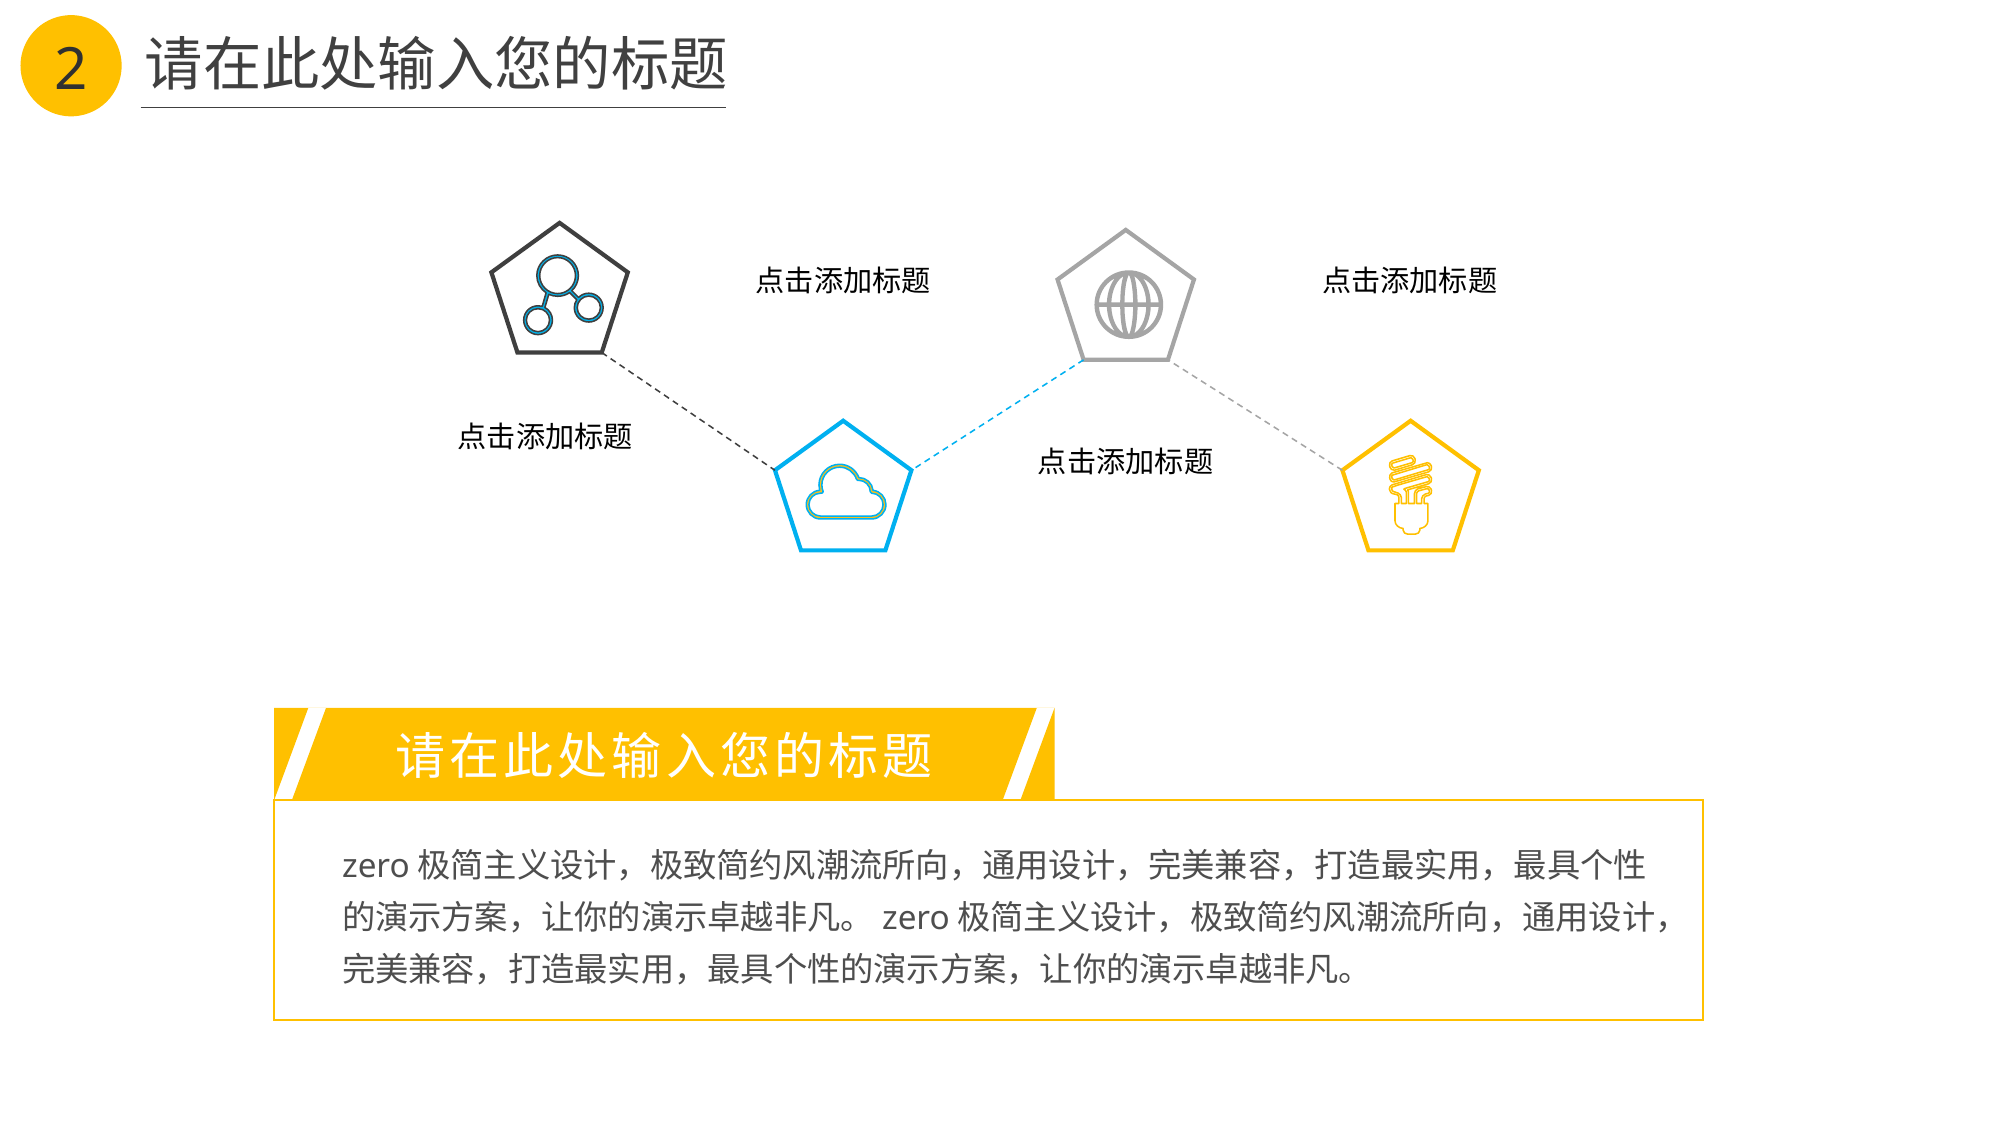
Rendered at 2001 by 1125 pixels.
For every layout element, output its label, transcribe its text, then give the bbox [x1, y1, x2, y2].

text_box 点击添加标题 [400, 411, 601, 462]
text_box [601, 352, 775, 471]
text_box [491, 222, 628, 353]
text_box [1057, 229, 1194, 360]
text_box [1342, 420, 1479, 551]
text_box [806, 464, 886, 519]
text_box [523, 254, 604, 335]
text_box [274, 799, 1704, 1020]
text_box 点击添加标题 [966, 436, 1286, 487]
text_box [911, 359, 1084, 471]
text_box 点击添加标题 [1250, 254, 1570, 305]
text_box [1167, 359, 1343, 471]
text_box 请在此处输入您的标题 [273, 706, 1056, 801]
text_box [775, 420, 912, 551]
text_box zero极简主义设计，极致简约风潮流所向，通用设计，完美兼容，打造最实用，最具个性的演示方案，让你的演示卓越非凡。zero极简主义设计，极致简约风潮流所向，通用设计，完美兼容，打造最实用，最具个性的演示方案，让你的演示卓越非凡。 [327, 824, 1672, 996]
text_box [1095, 271, 1163, 339]
text_box 请在此处输入您的标题 [130, 20, 743, 105]
text_box [1389, 455, 1432, 535]
text_box 点击添加标题 [683, 254, 1003, 305]
text_box 2 [19, 14, 123, 118]
